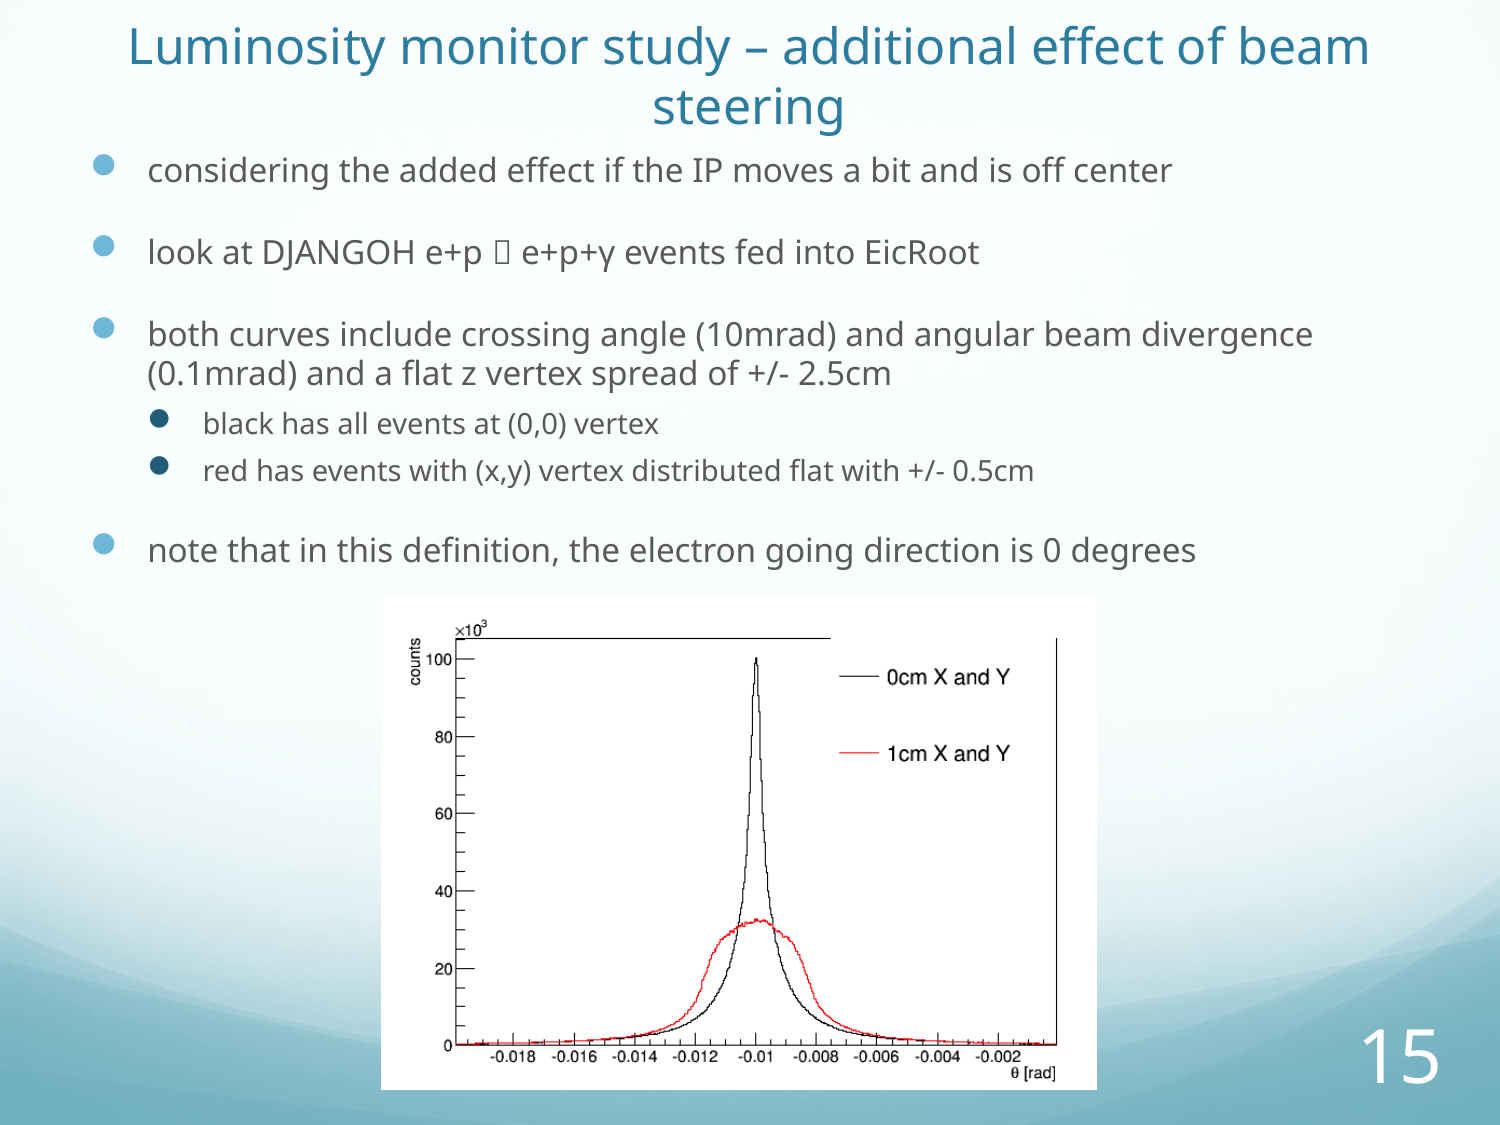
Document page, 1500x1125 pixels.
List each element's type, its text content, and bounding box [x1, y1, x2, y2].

title Luminosity monitor study – additional effect of beam steering [75, 68, 1425, 142]
slide_number 15 [1295, 1029, 1459, 1090]
list considering the added effect if the IP moves a bit and is off center look at DJANGOH e+p  e+p+γ events fed into EicRoot both curves include crossing angle (10mrad) and angular beam divergence (0.1mrad) and a flat z vertex spread of +/- 2.5cm black has all events at (0,0) vertex red has events with (x,y) vertex distributed flat with +/- 0.5cm note that in this definition, the electron going direction is 0 degrees [75, 142, 1425, 885]
picture [381, 597, 1097, 1090]
